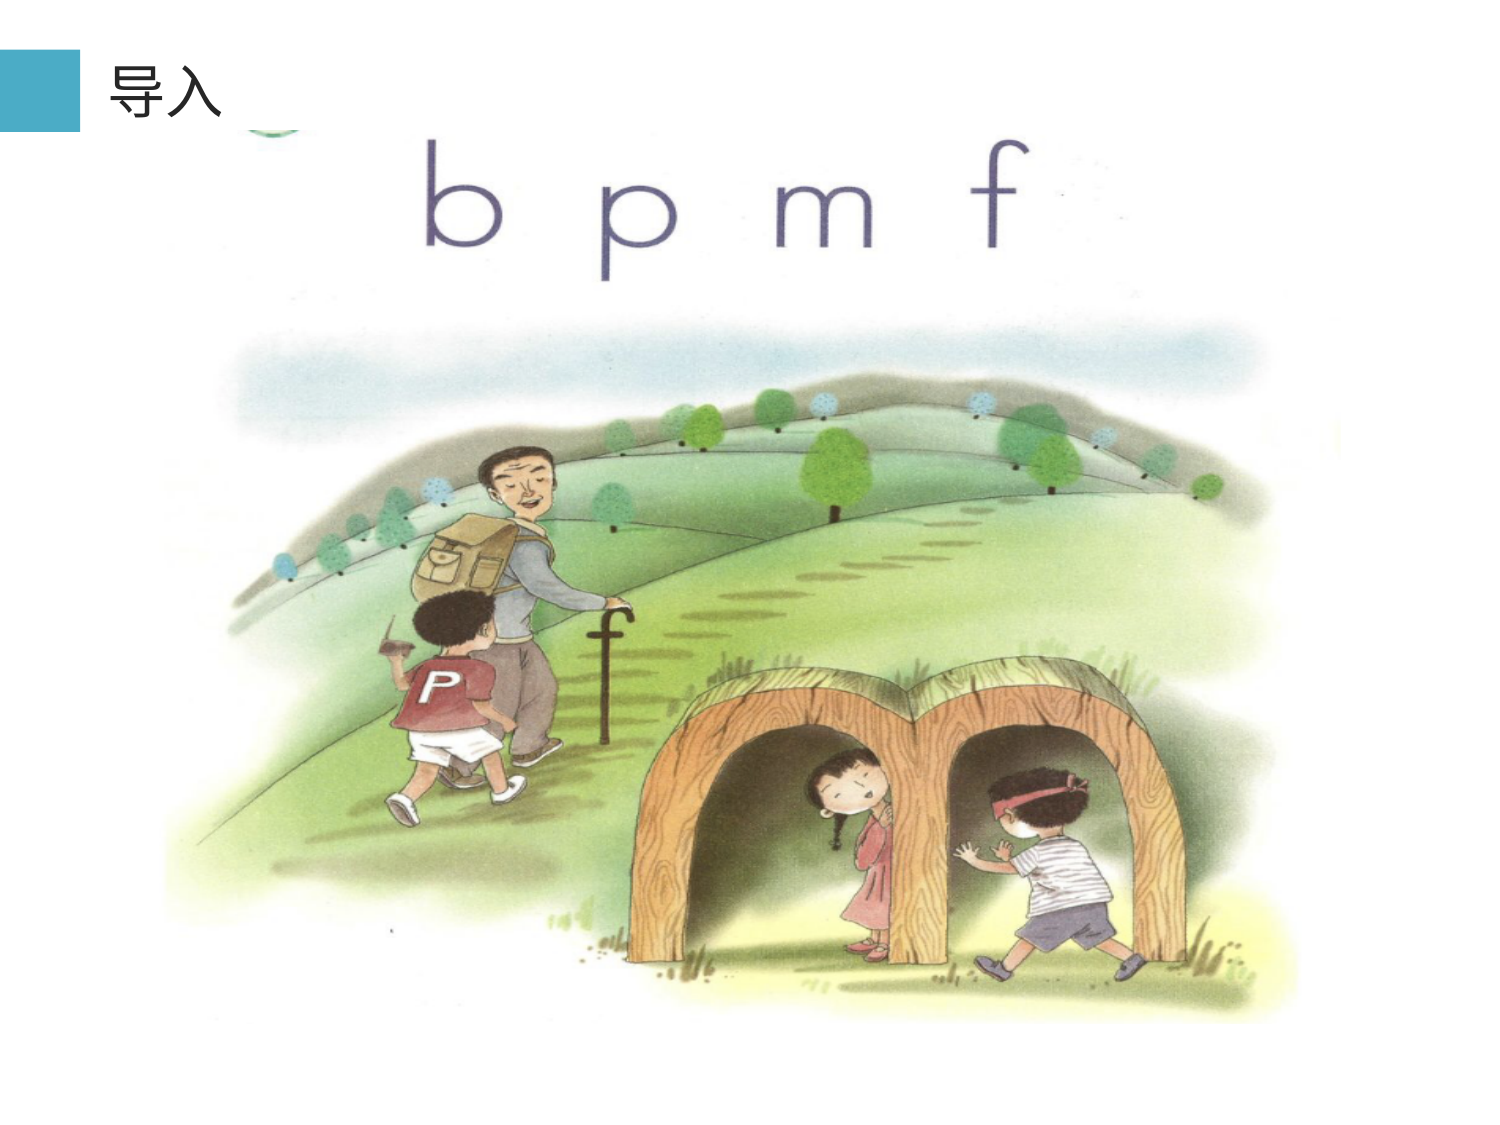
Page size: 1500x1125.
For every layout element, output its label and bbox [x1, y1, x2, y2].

picture [159, 130, 1341, 1024]
text_box [0, 47, 398, 134]
